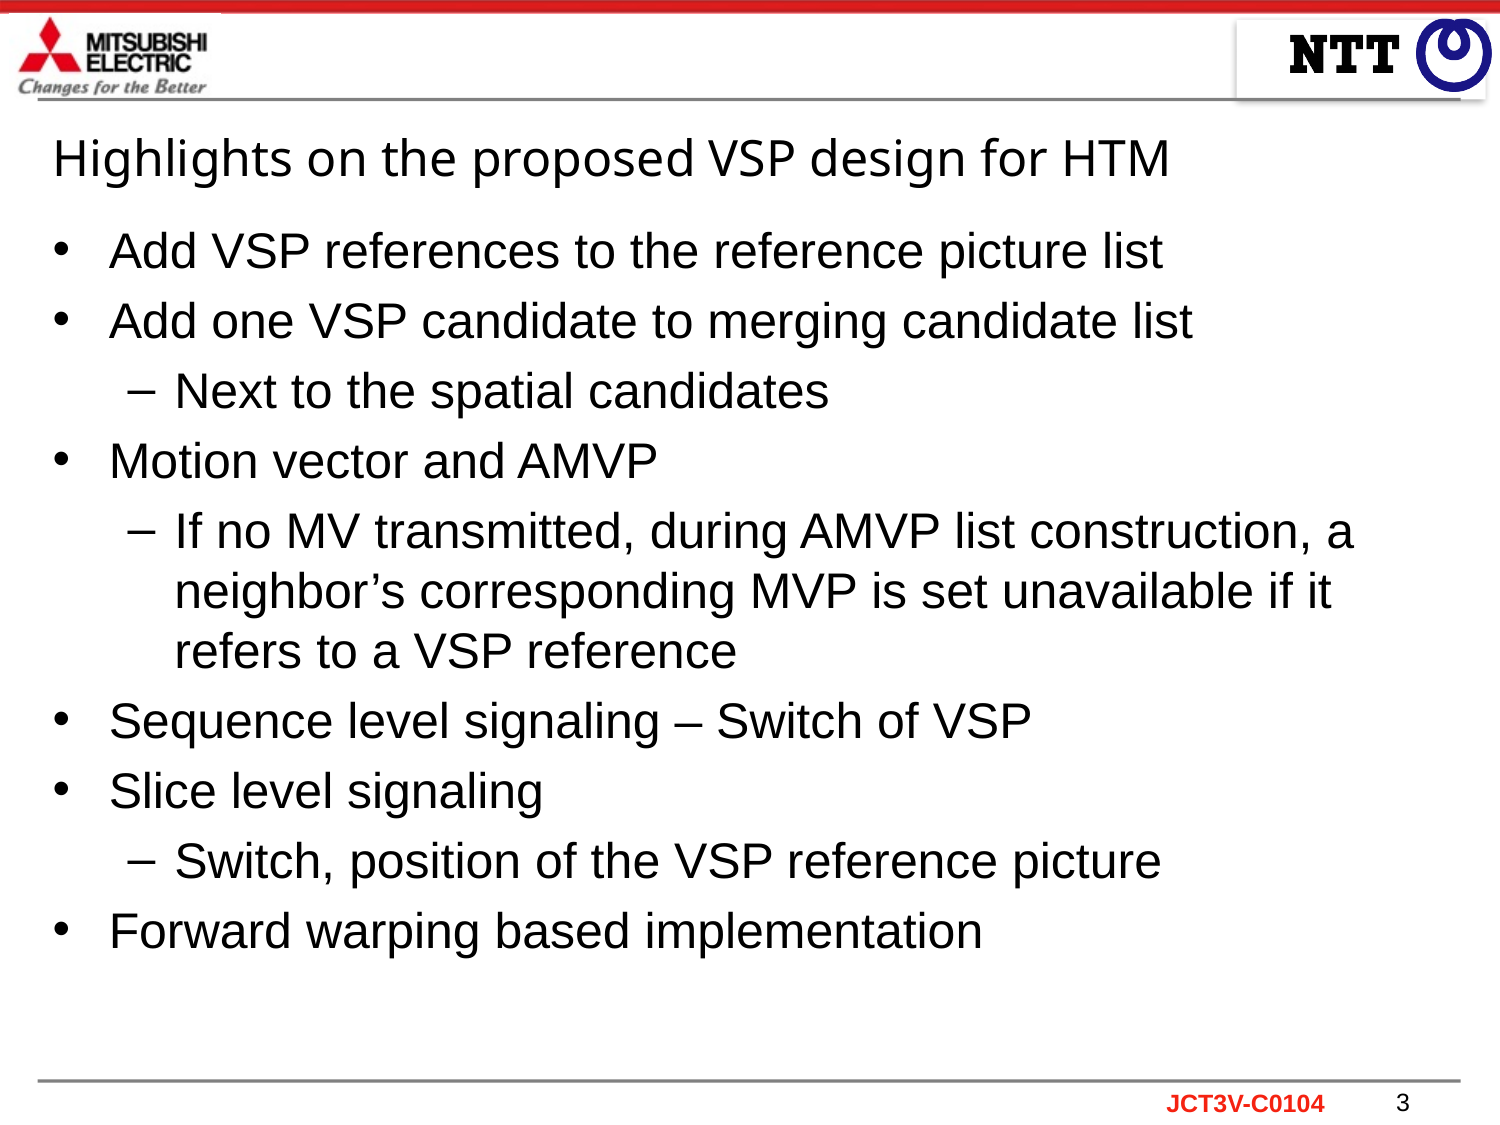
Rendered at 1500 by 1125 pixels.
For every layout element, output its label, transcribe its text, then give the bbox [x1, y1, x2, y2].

picture [0, 0, 1500, 100]
title Highlights on the proposed VSP design for HTM [37, 116, 1461, 196]
picture [1282, 18, 1400, 93]
slide_number 3 [1352, 1071, 1425, 1125]
footer JCT3V-C0104 [1134, 1070, 1357, 1125]
picture [1415, 18, 1498, 93]
list Add VSP references to the reference picture list Add one VSP candidate to merging candidate list Next to the spatial candidates Motion vector and AMVP If no MV transmitted, during AMVP list construction, a neighbor’s corresponding MVP is set unavailable if it refers to a VSP reference Sequence level signaling – Switch of VSP Slice level signaling Switch, position of the VSP reference picture Forward warping based implementation [37, 210, 1461, 1059]
